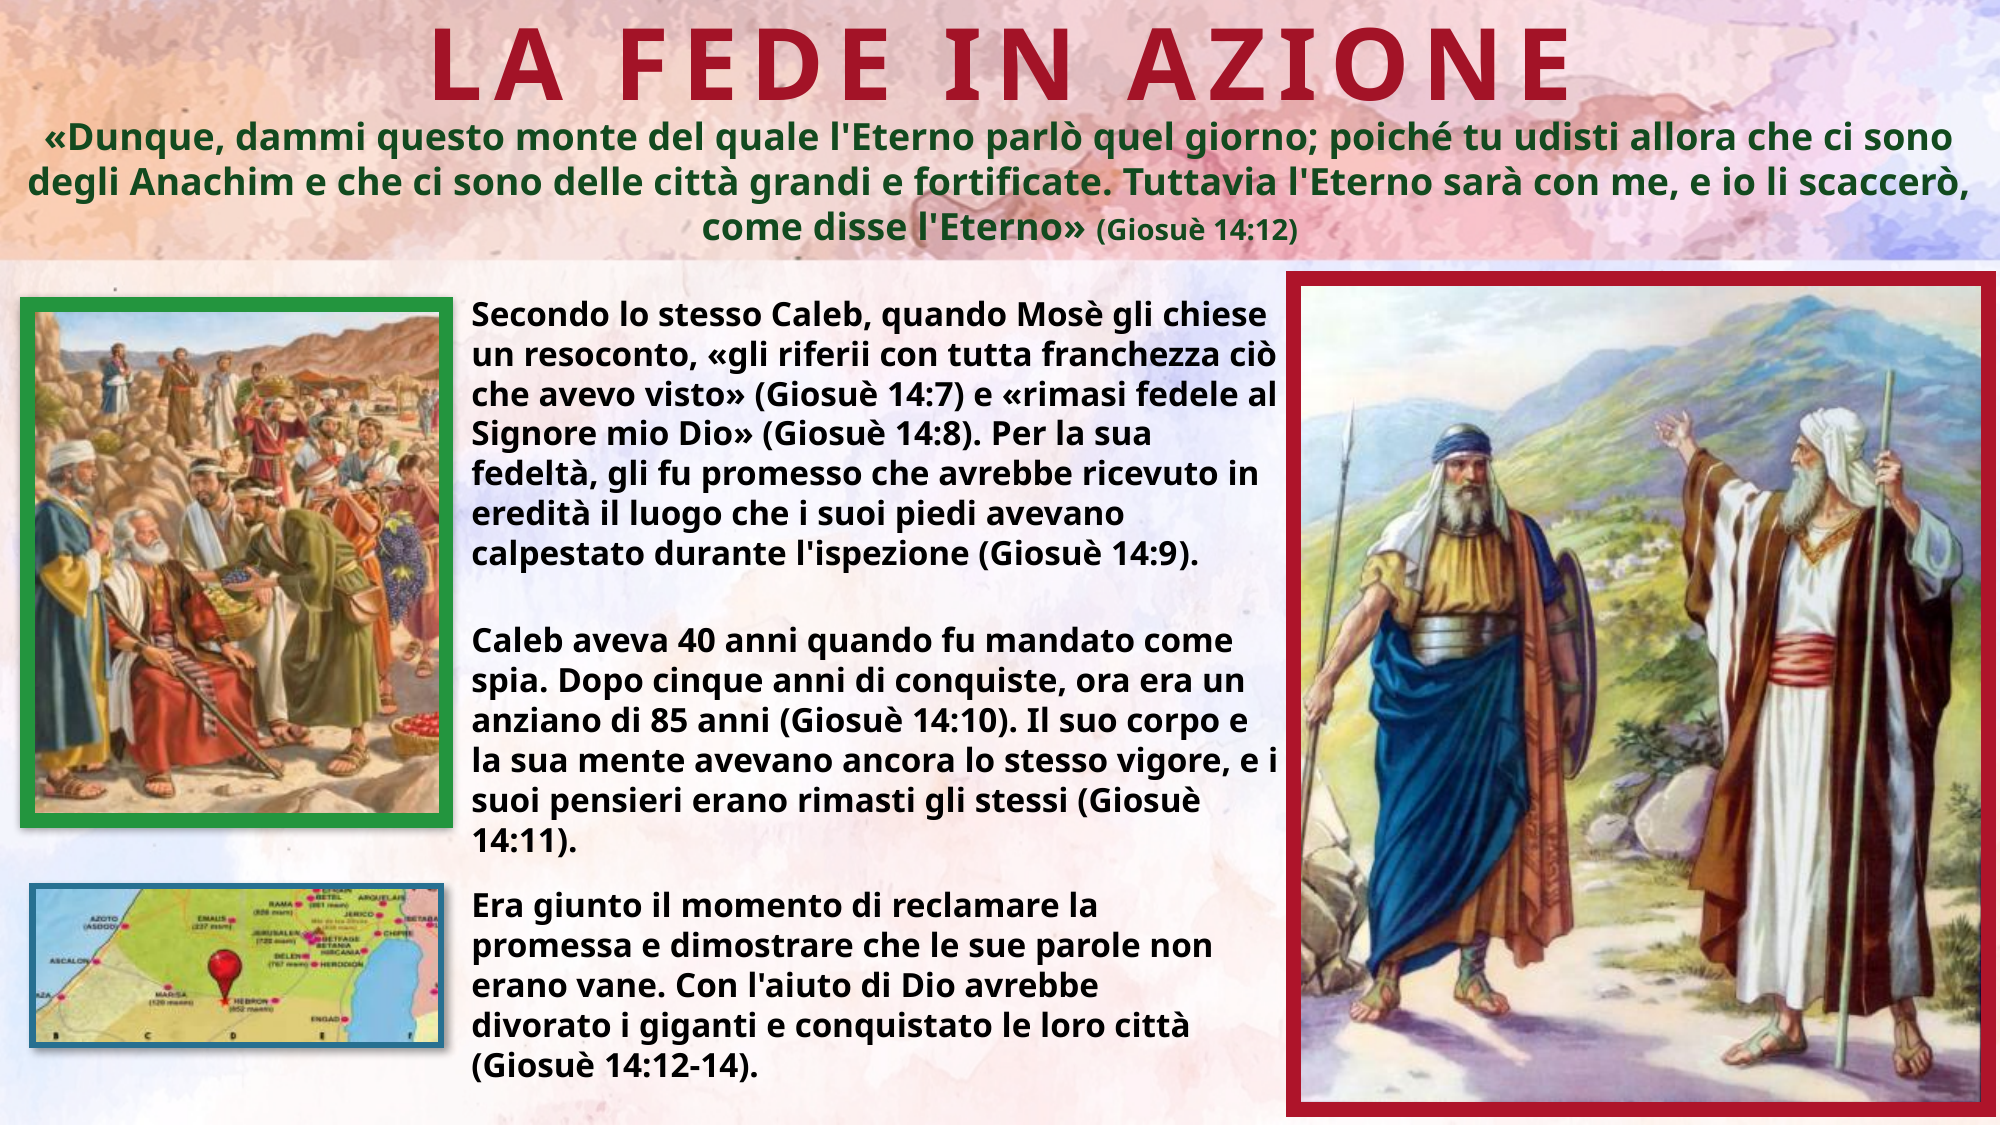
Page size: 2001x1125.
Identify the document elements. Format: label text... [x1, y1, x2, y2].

text_box LA FEDE IN AZIONE [0, 0, 2000, 105]
picture [35, 888, 439, 1043]
picture [34, 310, 440, 814]
picture [1299, 284, 1982, 1103]
text_box Era giunto il momento di reclamare la promessa e dimostrare che le sue parole non erano vane. Con l'aiuto di Dio avrebbe divorato i giganti e conquistato le loro città (Giosuè 14:12-14). [456, 877, 1265, 1092]
text_box Secondo lo stesso Caleb, quando Mosè gli chiese un resoconto, «gli riferii con tutta franchezza ciò che avevo visto» (Giosuè 14:7) e «rimasi fedele al Signore mio Dio» (Giosuè 14:8). Per la sua fedeltà, gli fu promesso che avrebbe ricevuto in eredità il luogo che i suoi piedi avevano calpestato durante l'ispezione (Giosuè 14:9). [456, 285, 1286, 580]
text_box «Dunque, dammi questo monte del quale l'Eterno parlò quel giorno; poiché tu udisti allora che ci sono degli Anachim e che ci sono delle città grandi e fortificate. Tuttavia l'Eterno sarà con me, e io li scaccerò, come disse l'Eterno» (Giosuè 14:12) [0, 105, 2000, 255]
text_box Caleb aveva 40 anni quando fu mandato come spia. Dopo cinque anni di conquiste, ora era un anziano di 85 anni (Giosuè 14:10). Il suo corpo e la sua mente avevano ancora lo stesso vigore, e i suoi pensieri erano rimasti gli stessi (Giosuè 14:11). [456, 611, 1299, 867]
